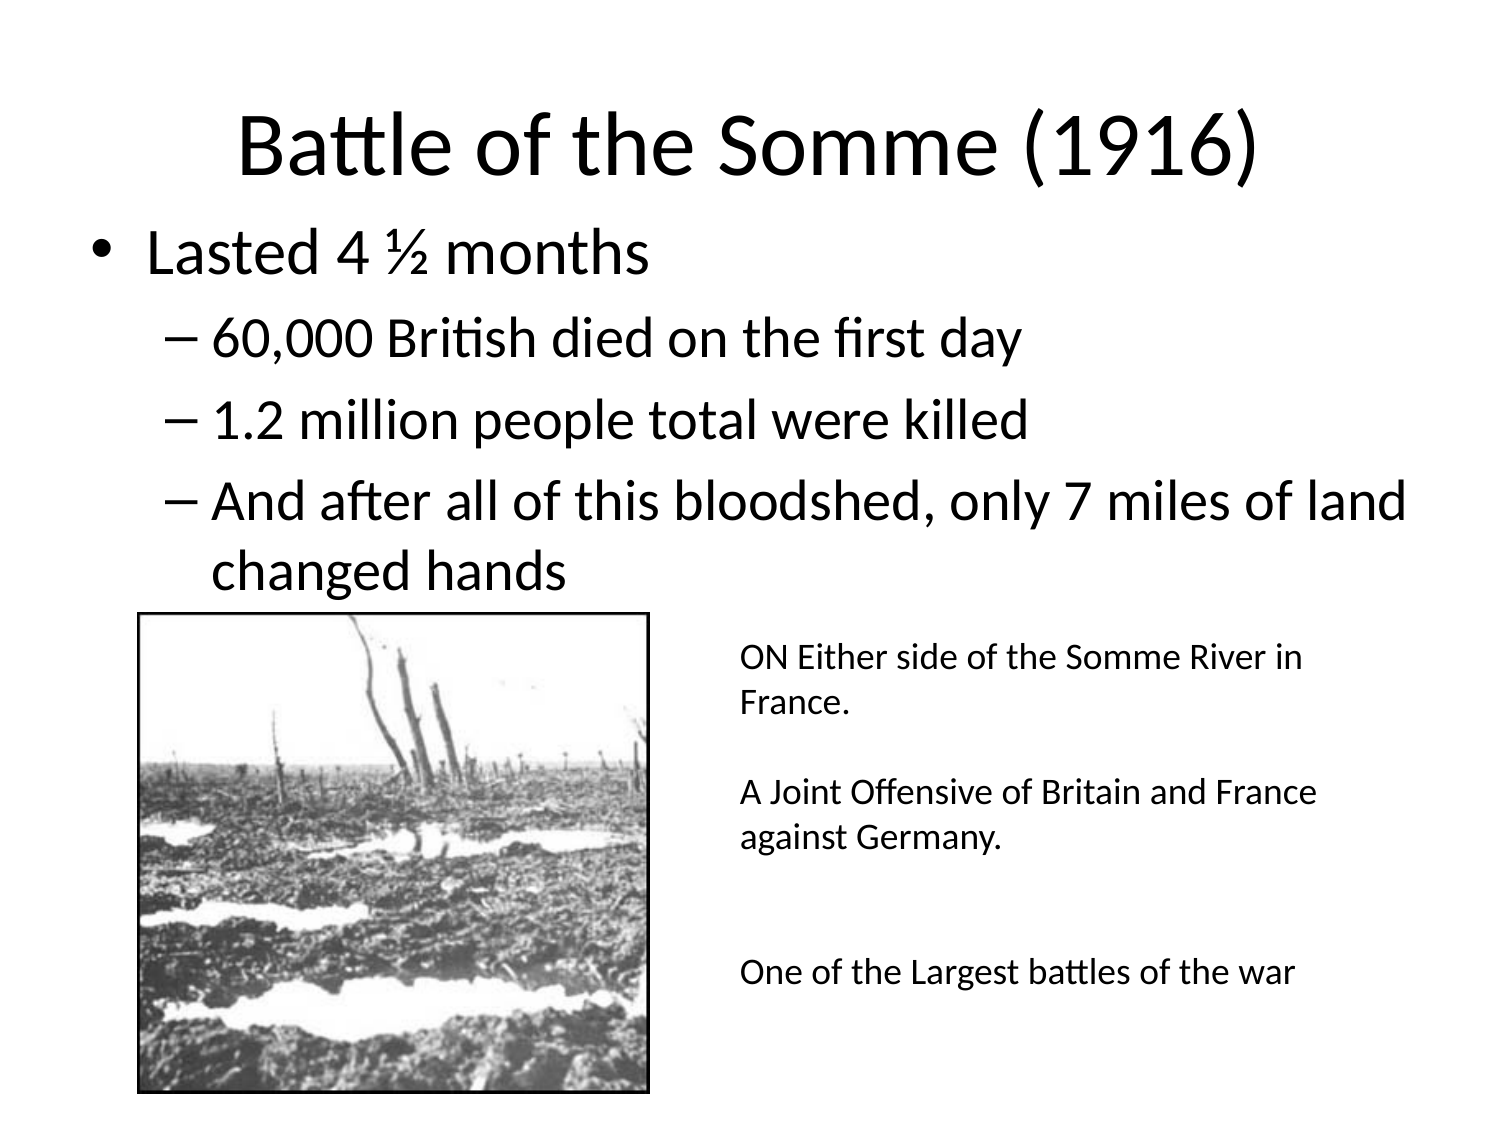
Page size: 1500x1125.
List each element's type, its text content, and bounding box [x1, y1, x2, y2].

text_box ON Either side of the Somme River in France. A Joint Offensive of Britain and France against Germany. One of the Largest battles of the war [724, 624, 1413, 1000]
picture [137, 612, 651, 1094]
list Lasted 4 ½ months 60,000 British died on the first day 1.2 million people total were killed And after all of this bloodshed, only 7 miles of land changed hands [75, 200, 1425, 1005]
title Battle of the Somme (1916) [75, 45, 1425, 200]
